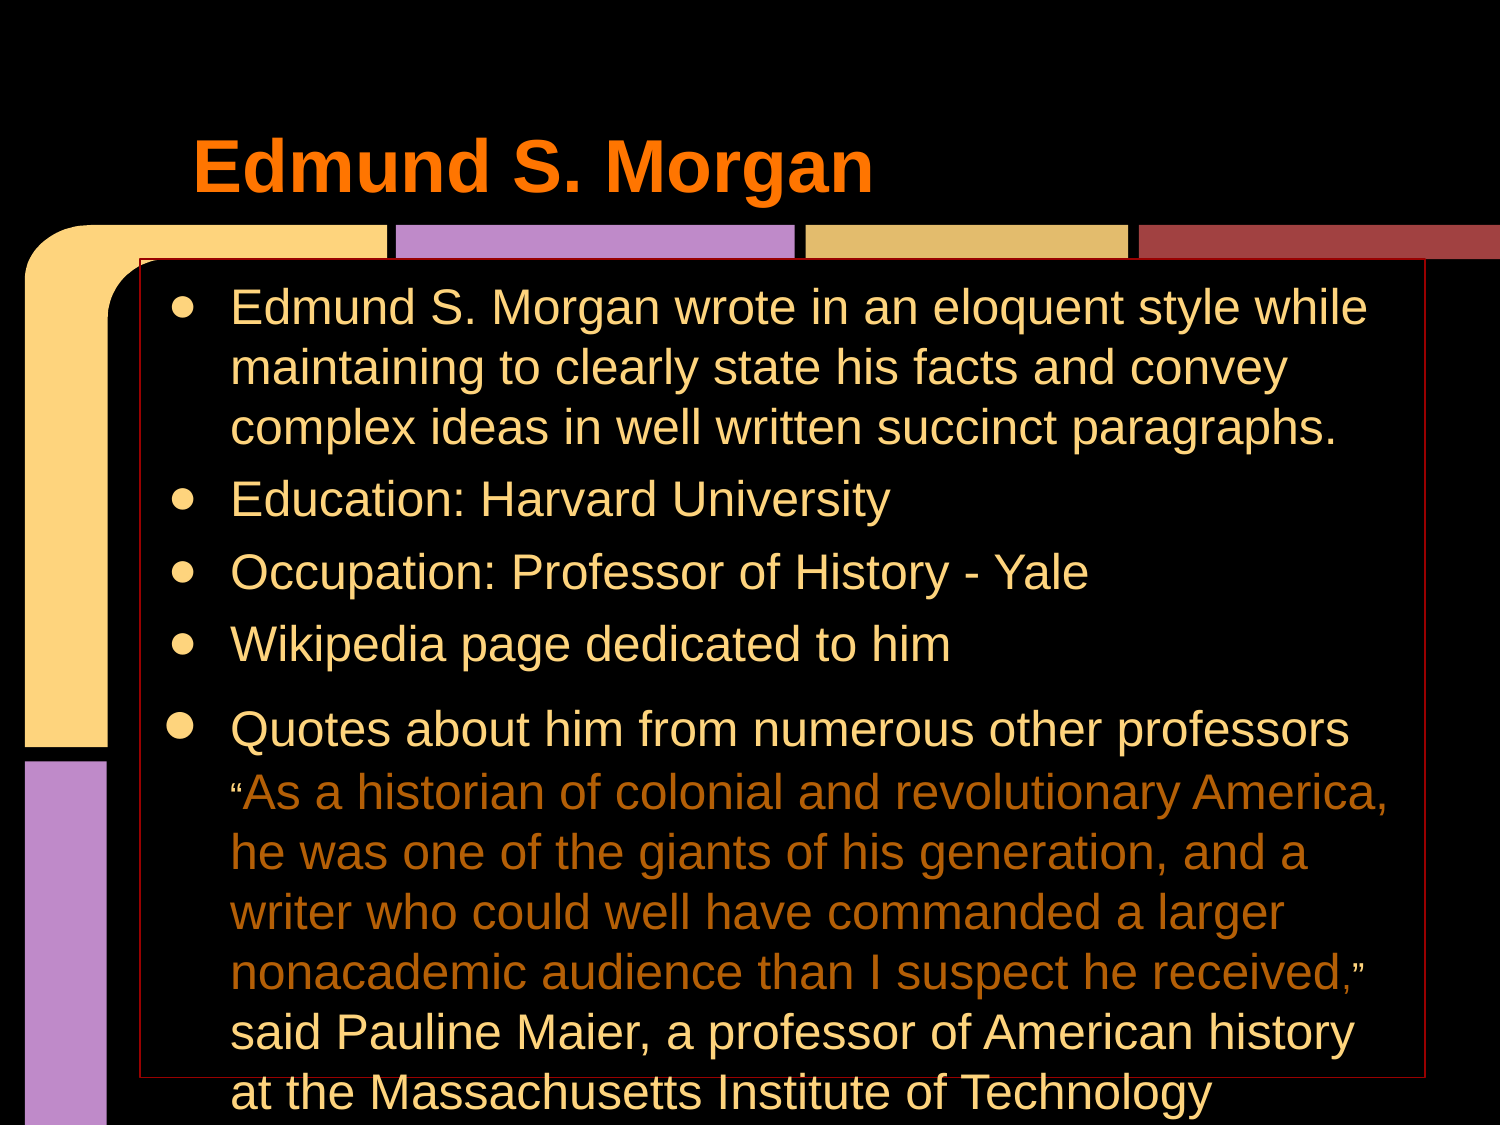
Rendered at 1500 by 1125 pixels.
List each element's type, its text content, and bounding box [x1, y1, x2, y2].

title Edmund S. Morgan [140, 35, 1425, 223]
list Edmund S. Morgan wrote in an eloquent style while maintaining to clearly state his facts and convey complex ideas in well written succinct paragraphs. Education: Harvard University Occupation: Professor of History - Yale Wikipedia page dedicated to him Quotes about him from numerous other professors “As a historian of colonial and revolutionary America, he was one of the giants of his generation, and a writer who could well have commanded a larger nonacademic audience than I suspect he received,” said Pauline Maier, a professor of American history at the Massachusetts Institute of Technology [140, 259, 1425, 1078]
